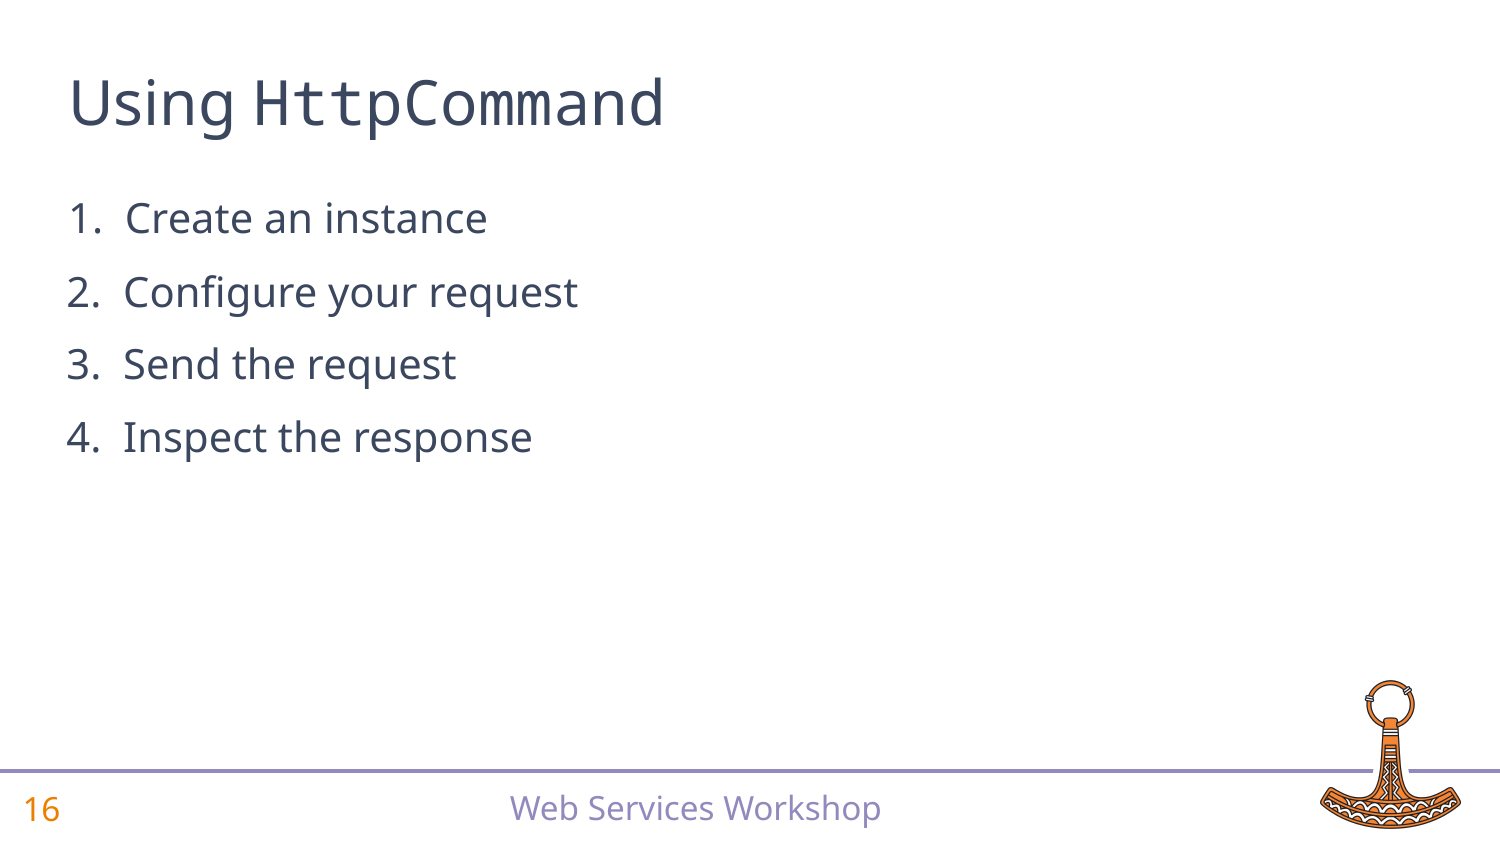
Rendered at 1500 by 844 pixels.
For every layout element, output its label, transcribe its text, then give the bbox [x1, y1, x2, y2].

text_box 2. Configure your request [51, 234, 1201, 306]
title Using HttpCommand [53, 43, 1203, 157]
text_box 4. Inspect the response [51, 379, 1201, 492]
text_box 1. Create an instance [53, 160, 1203, 274]
picture [1320, 680, 1461, 829]
text_box 3. Send the request [51, 306, 1201, 379]
